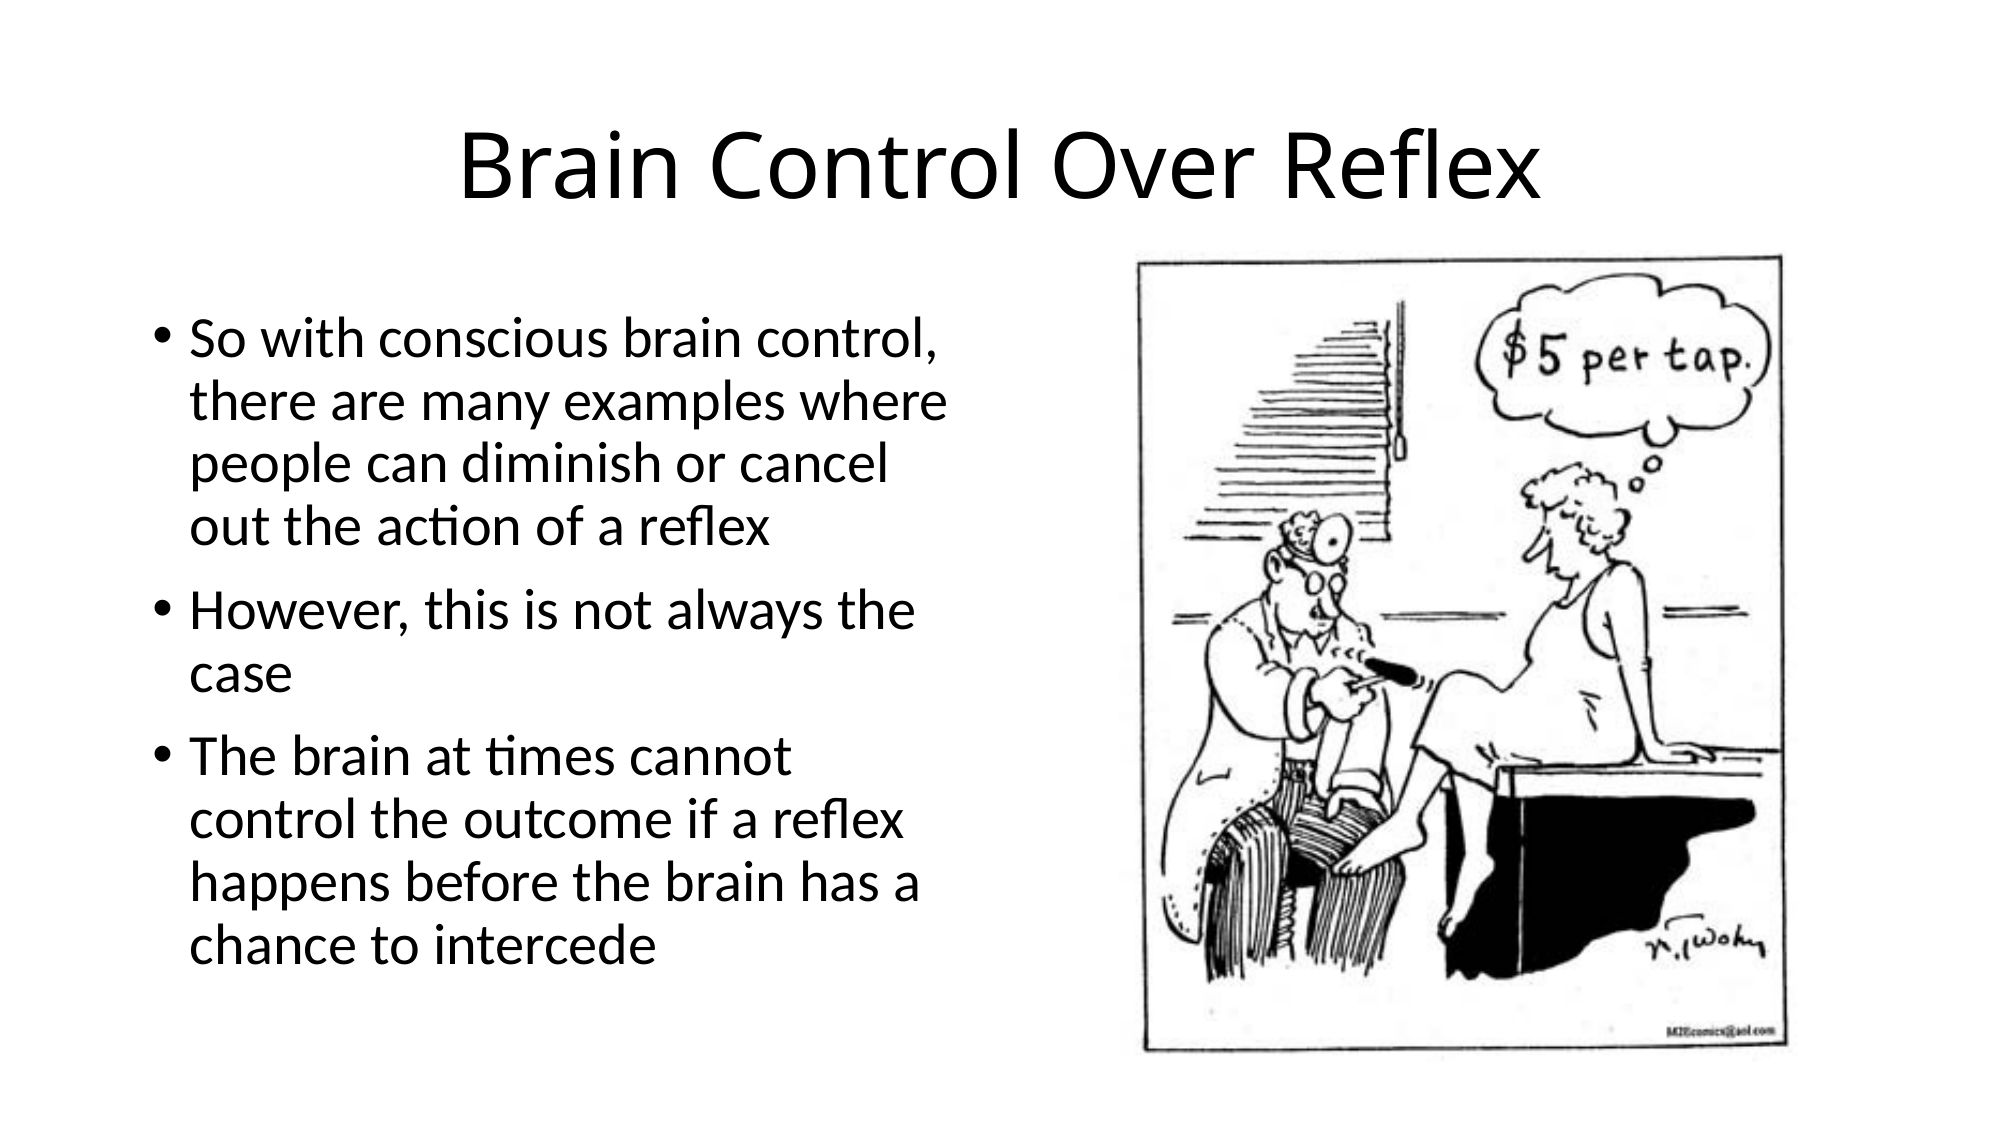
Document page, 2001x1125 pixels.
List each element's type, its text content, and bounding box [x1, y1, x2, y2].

title Brain Control Over Reflex [137, 59, 1863, 278]
list So with conscious brain control, there are many examples where people can diminish or cancel out the action of a reflex However, this is not always the case The brain at times cannot control the outcome if a reflex happens before the brain has a chance to intercede [137, 299, 988, 1014]
picture [1119, 250, 1798, 1062]
